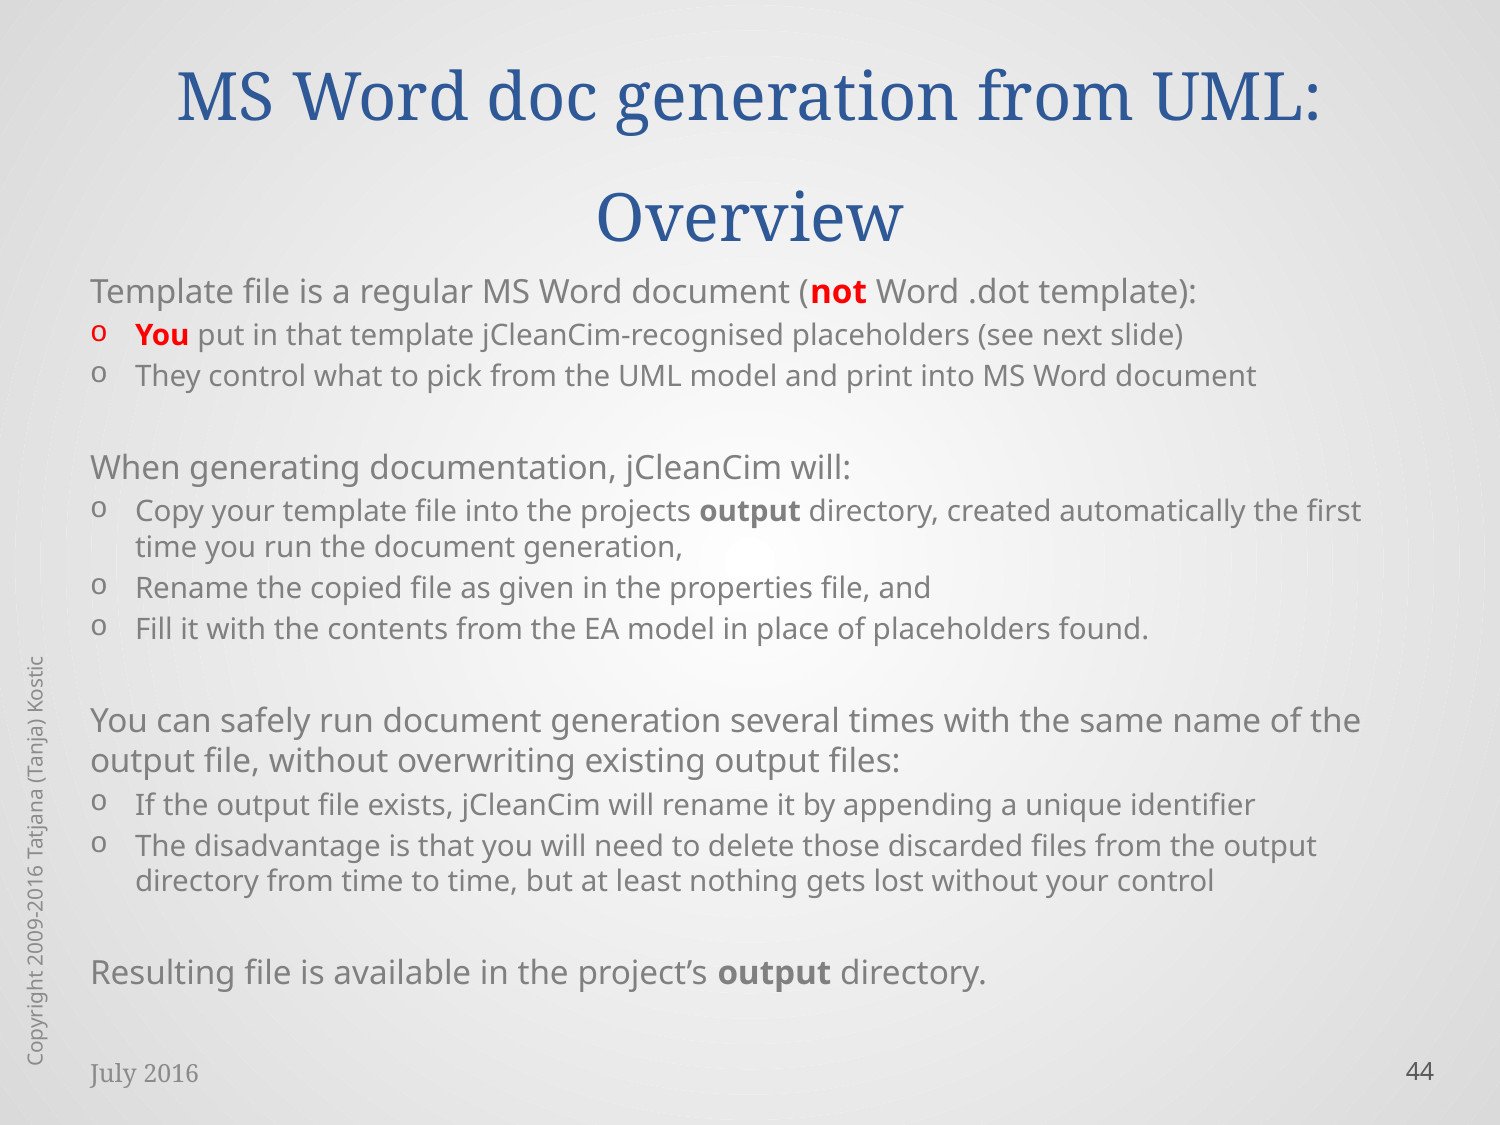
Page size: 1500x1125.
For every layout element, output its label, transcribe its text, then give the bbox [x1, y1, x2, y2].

slide_number 44 [1401, 1042, 1494, 1103]
footer Copyright 2009-2016 Tatjana (Tanja) Kostic [18, 621, 54, 1101]
title MS Word doc generation from UML: Overview [75, 0, 1425, 262]
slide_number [75, 1042, 313, 1103]
list Template file is a regular MS Word document (not Word .dot template): You put in that template jCleanCim-recognised placeholders (see next slide) They control what to pick from the UML model and print into MS Word document When generating documentation, jCleanCim will: Copy your template file into the projects output directory, created automatically the first time you run the document generation, Rename the copied file as given in the properties file, and Fill it with the contents from the EA model in place of placeholders found. You can safely run document generation several times with the same name of the output file, without overwriting existing output files: If the output file exists, jCleanCim will rename it by appending a unique identifier The disadvantage is that you will need to delete those discarded files from the output directory from time to time, but at least nothing gets lost without your control Resulting file is available in the project’s output directory. [75, 262, 1425, 1005]
